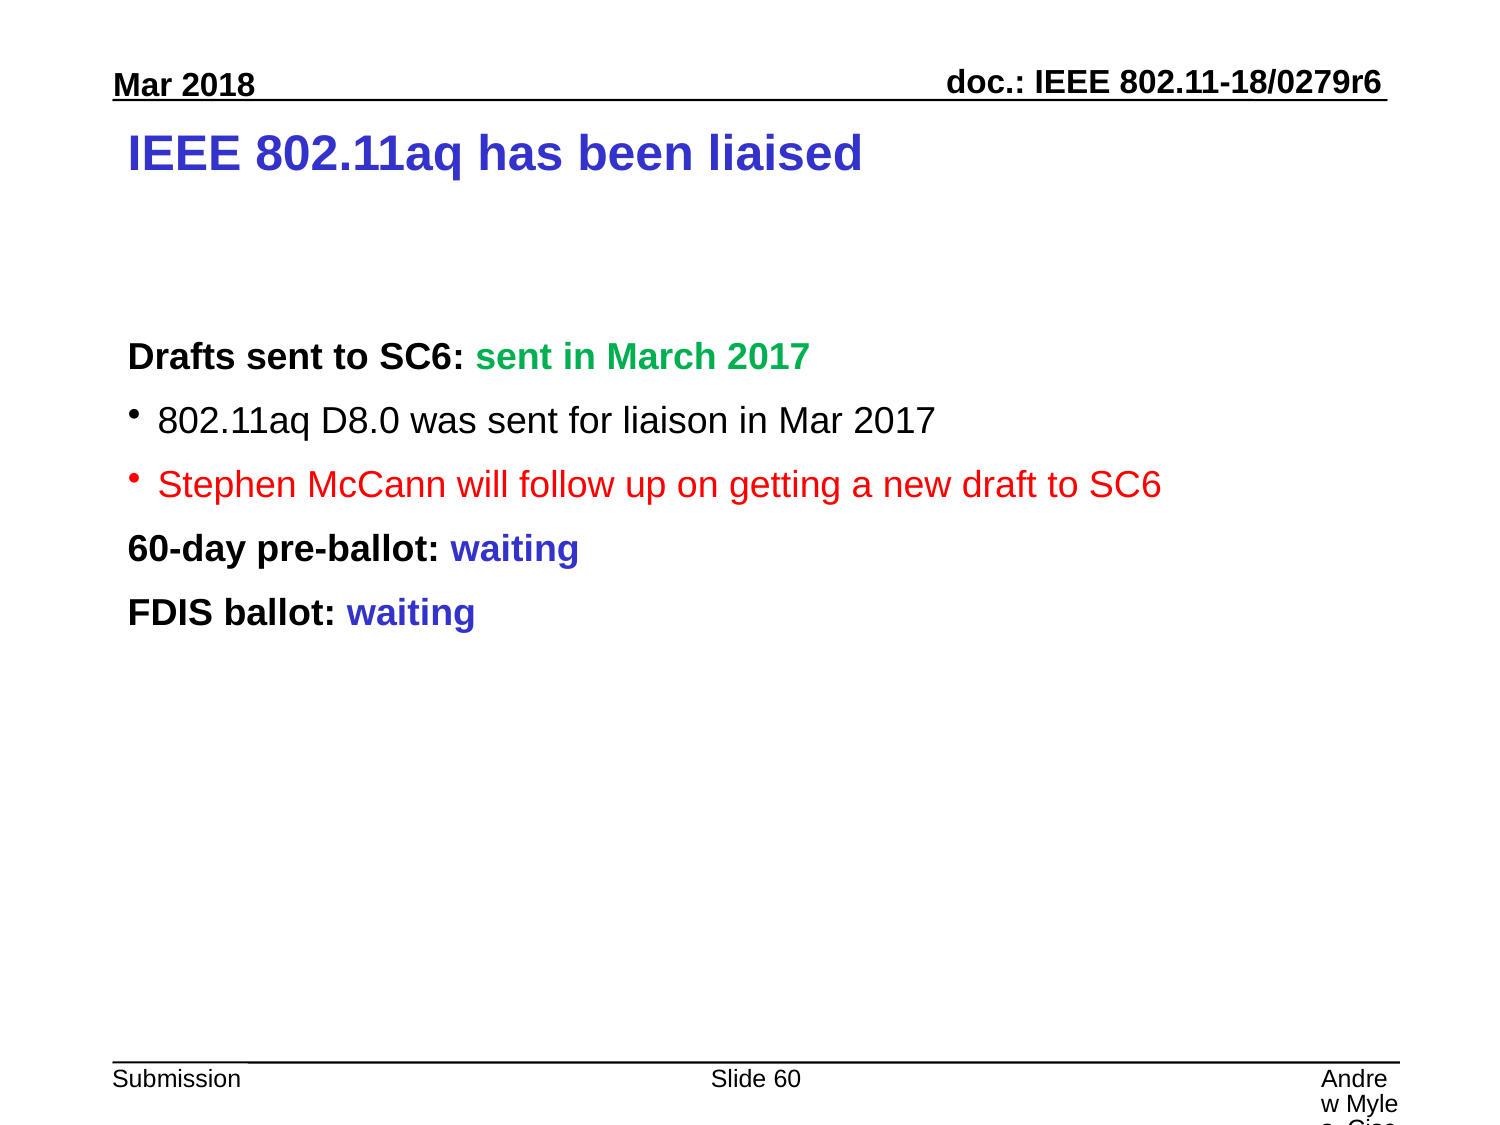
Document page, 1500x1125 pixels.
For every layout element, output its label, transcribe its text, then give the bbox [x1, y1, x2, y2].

list Drafts sent to SC6: sent in March 2017 802.11aq D8.0 was sent for liaison in Mar 2017 Stephen McCann will follow up on getting a new draft to SC6 60-day pre-ballot: waiting FDIS ballot: waiting [112, 324, 1388, 1000]
title IEEE 802.11aq has been liaised [112, 112, 1388, 288]
footer Andrew Myles, Cisco [1320, 1061, 1402, 1093]
slide_number Slide 60 [709, 1061, 803, 1093]
